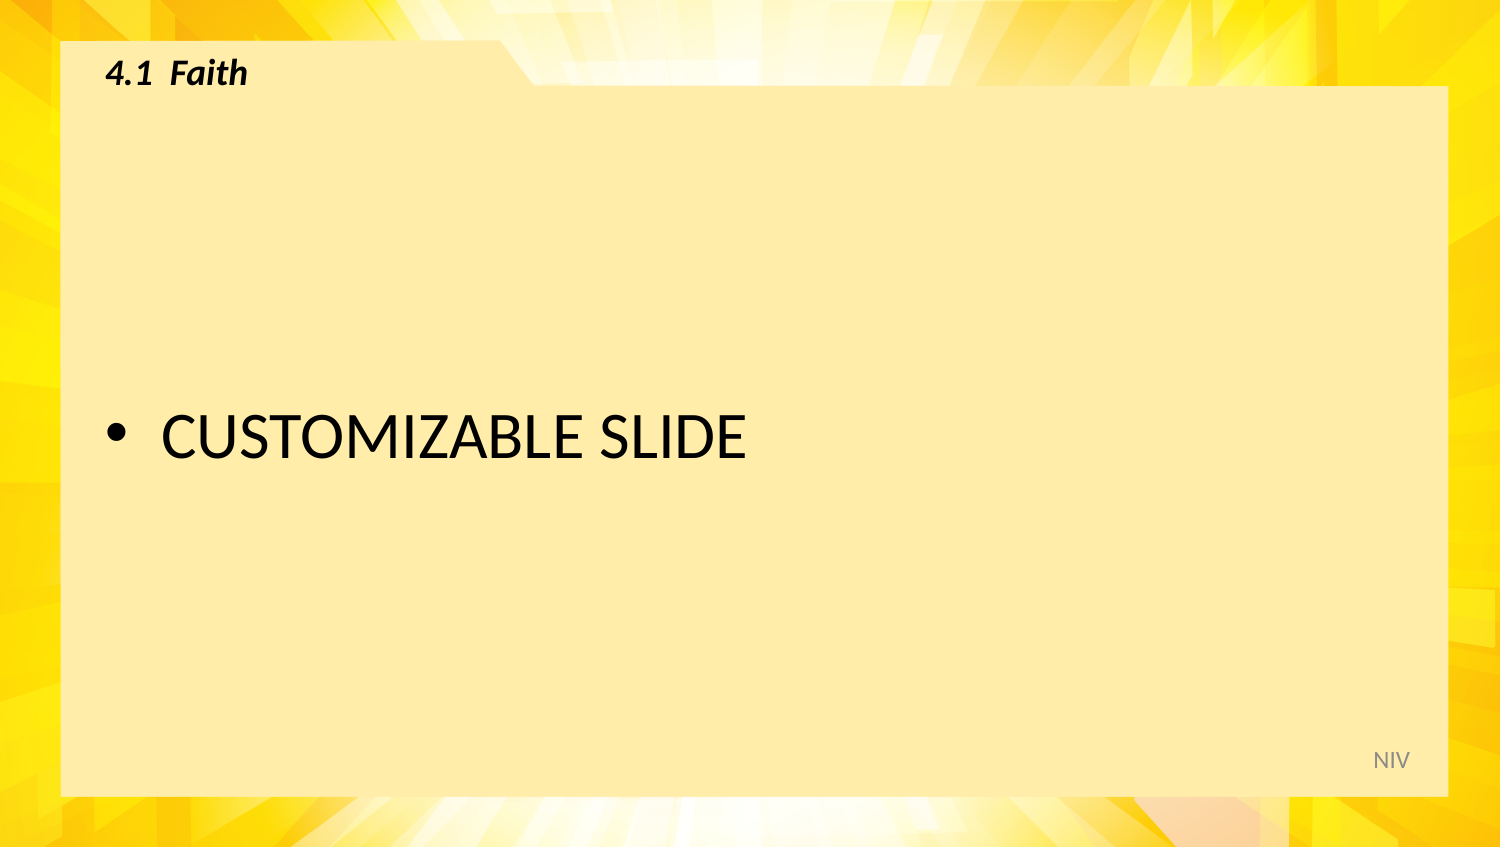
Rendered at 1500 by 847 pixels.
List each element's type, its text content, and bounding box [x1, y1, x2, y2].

picture [0, 0, 1500, 847]
footer NIV [950, 736, 1425, 782]
title 4.1 Faith [89, 33, 1420, 108]
list CUSTOMIZABLE SLIDE [89, 141, 1403, 722]
